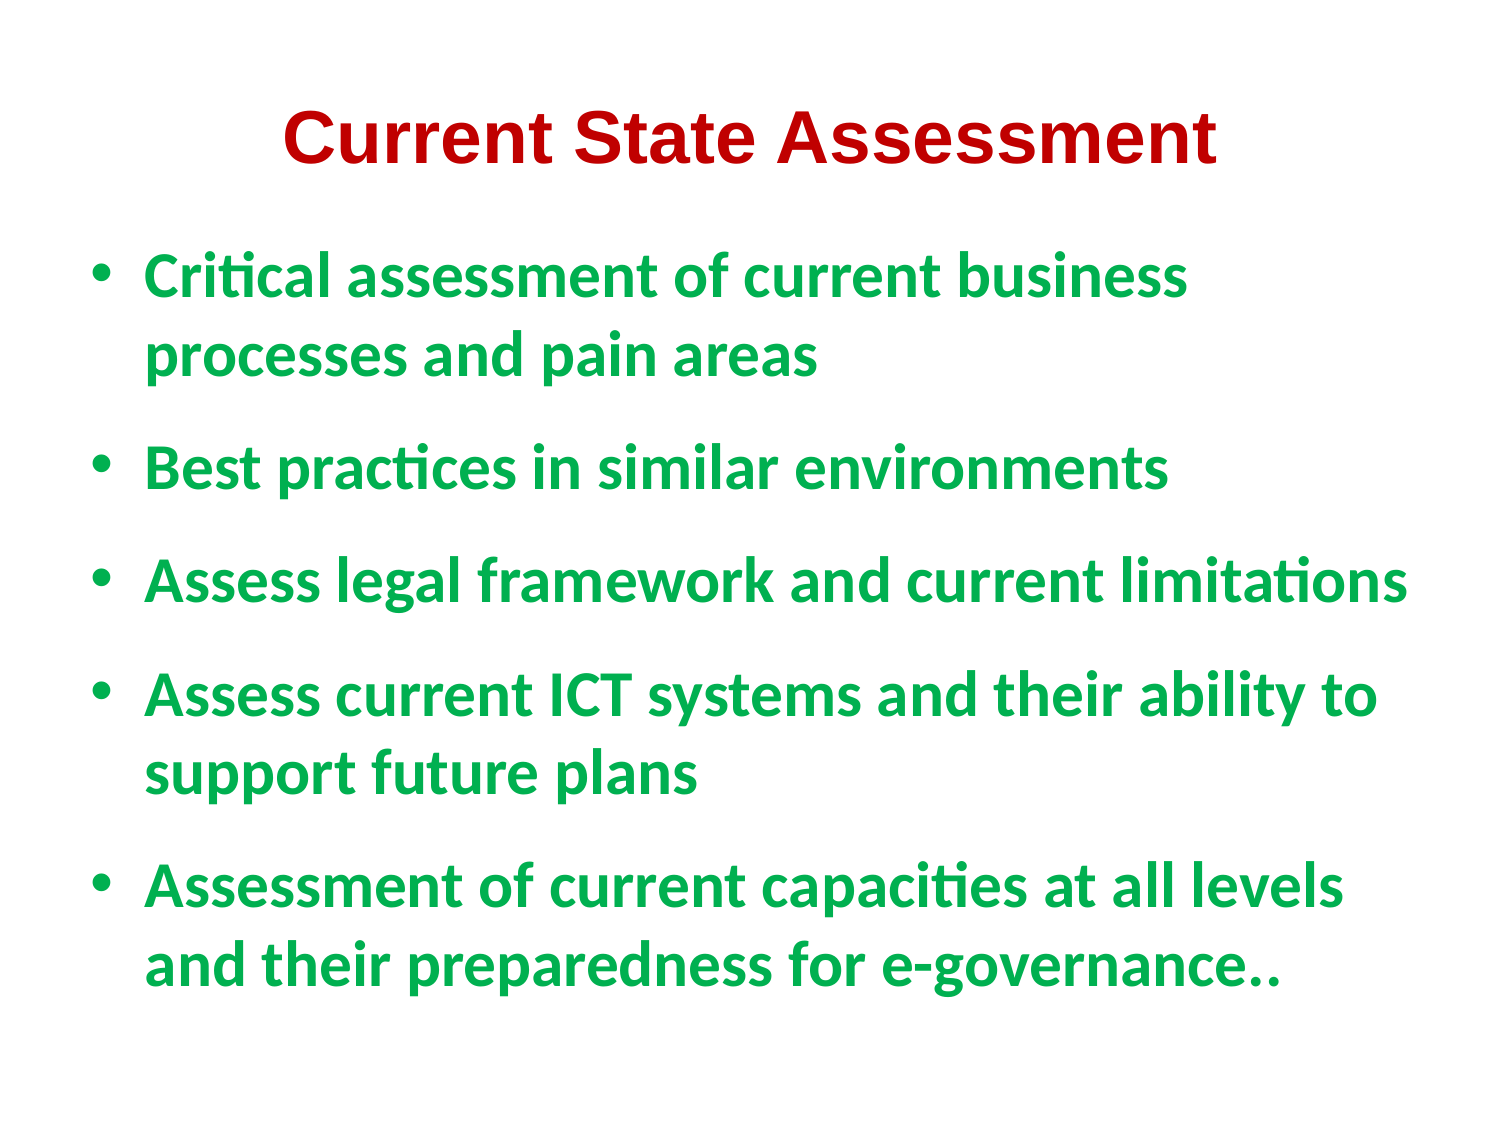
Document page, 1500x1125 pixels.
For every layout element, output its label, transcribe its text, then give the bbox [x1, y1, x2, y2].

title Current State Assessment [75, 45, 1425, 224]
list Critical assessment of current business processes and pain areas Best practices in similar environments Assess legal framework and current limitations Assess current ICT systems and their ability to support future plans Assessment of current capacities at all levels and their preparedness for e-governance.. [75, 224, 1425, 1088]
